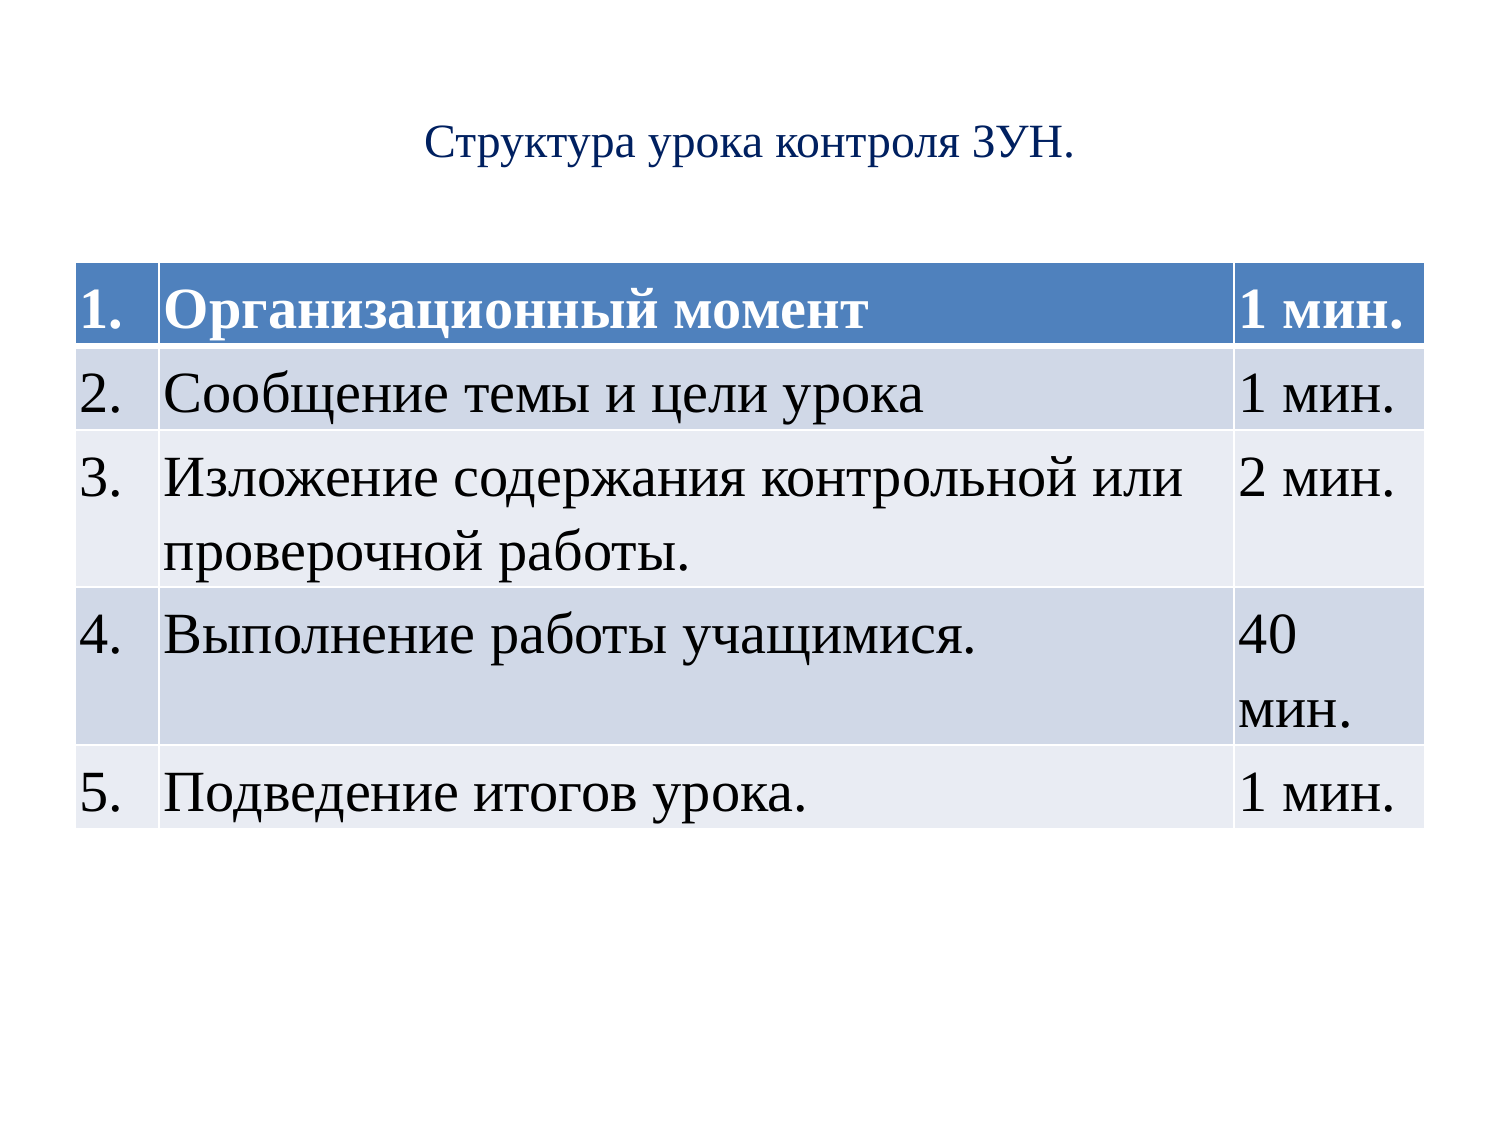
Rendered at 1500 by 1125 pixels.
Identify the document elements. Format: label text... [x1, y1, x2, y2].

table_cell 40 мин. [1235, 588, 1424, 744]
table_cell 5. [76, 746, 158, 828]
table_cell 2 мин. [1235, 431, 1424, 586]
table_header Организационный момент [160, 263, 1233, 343]
table_cell 4. [76, 588, 158, 744]
table_cell 3. [76, 431, 158, 586]
table_cell 2. [76, 349, 158, 429]
table_cell 1 мин. [1235, 746, 1424, 828]
table_cell Подведение итогов урока. [160, 746, 1233, 828]
table_header 1. [76, 263, 158, 343]
table_header 1 мин. [1235, 263, 1424, 343]
table_cell Выполнение работы учащимися. [160, 588, 1233, 744]
title Структура урока контроля ЗУН. [75, 45, 1425, 233]
table_cell 1 мин. [1235, 349, 1424, 429]
table_cell Изложение содержания контрольной или проверочной работы. [160, 431, 1233, 586]
table_cell Сообщение темы и цели урока [160, 349, 1233, 429]
